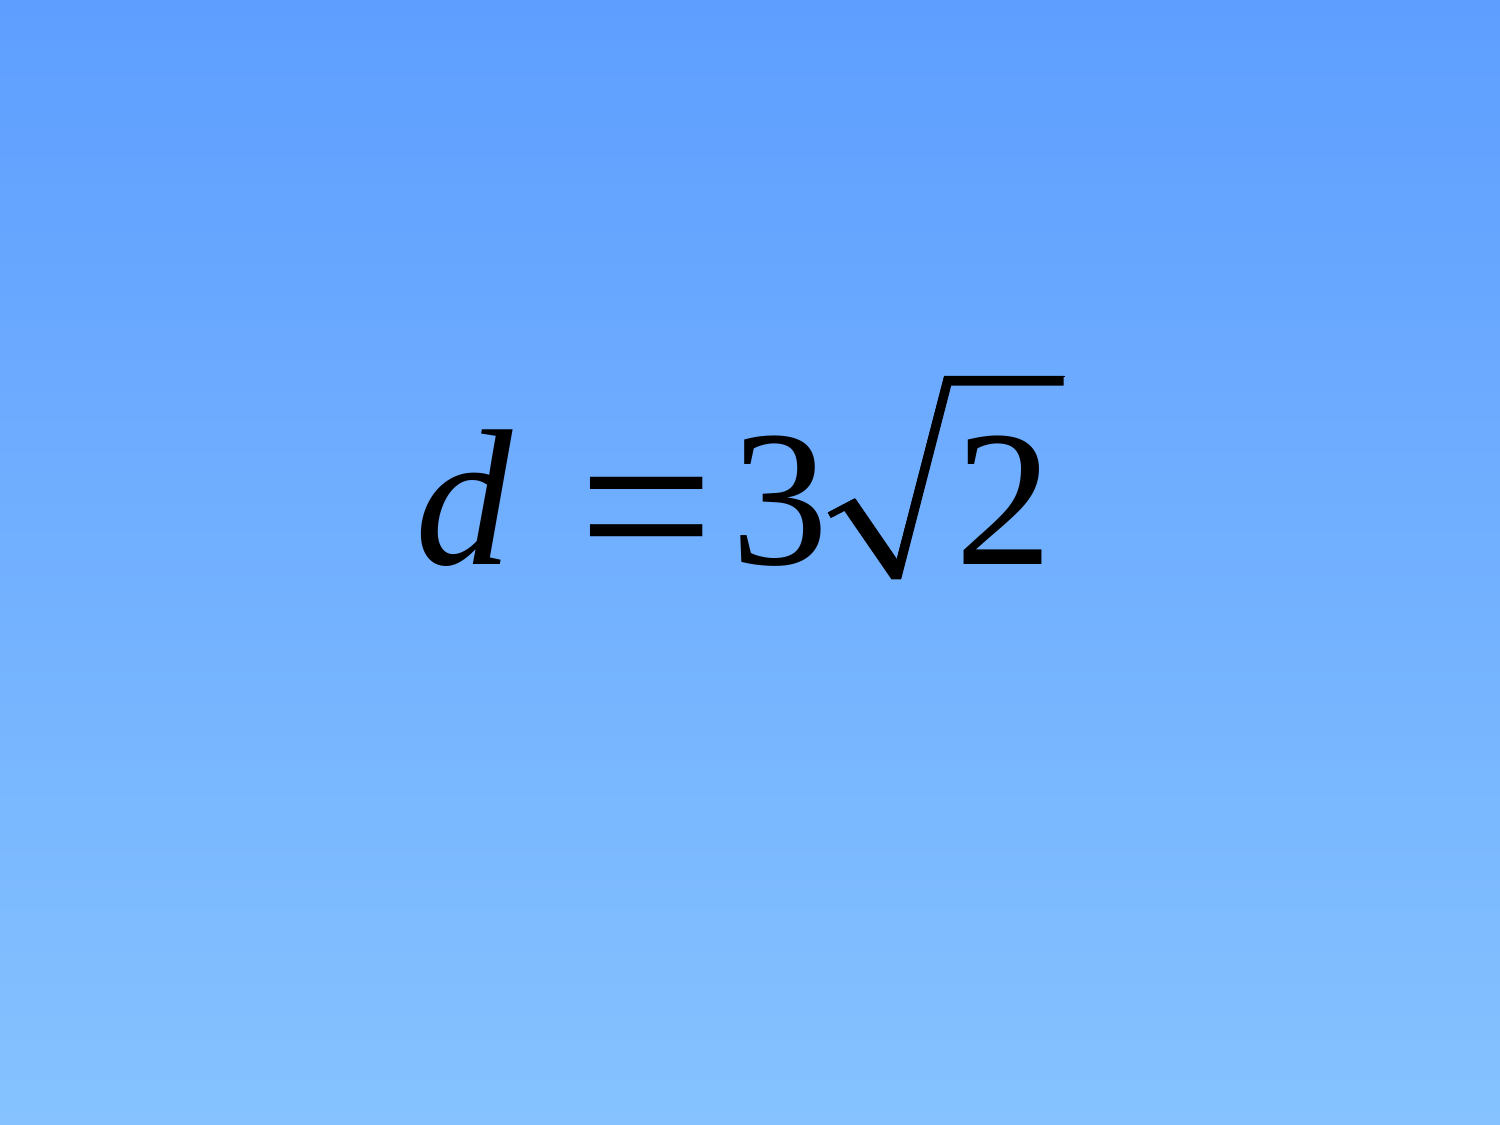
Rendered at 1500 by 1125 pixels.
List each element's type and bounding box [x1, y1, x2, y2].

text_box [387, 337, 1101, 613]
